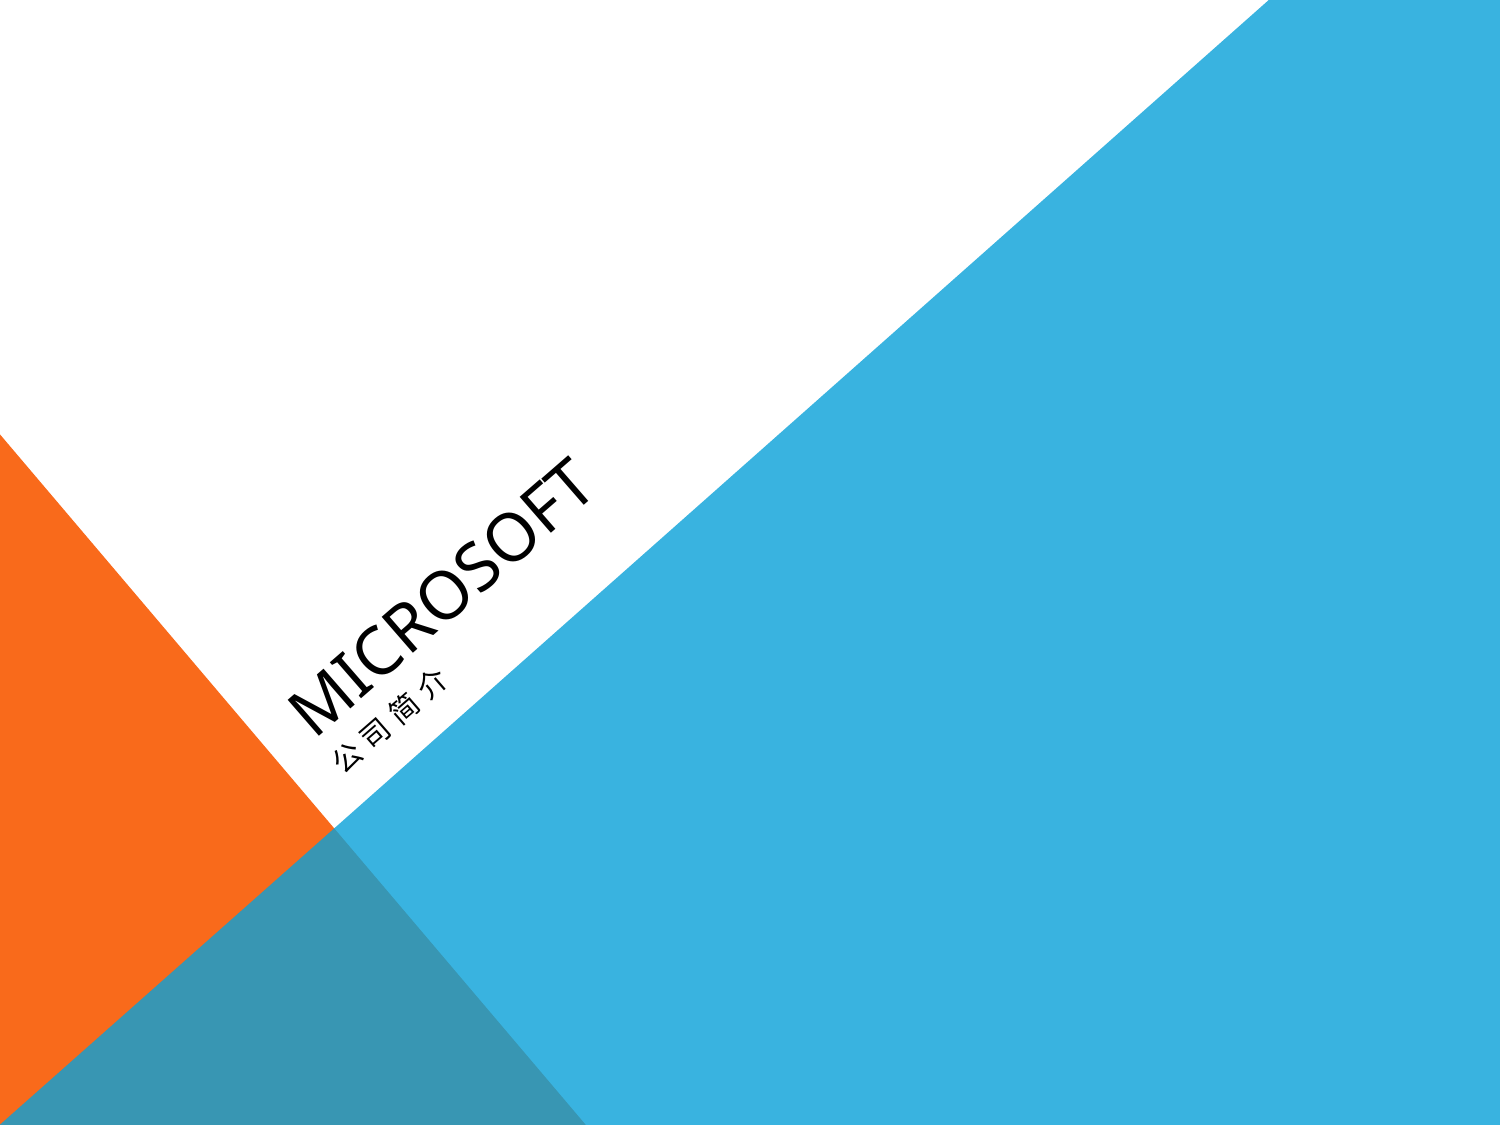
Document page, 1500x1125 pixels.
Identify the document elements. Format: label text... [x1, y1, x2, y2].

subtitle 公司简介 [312, 61, 1154, 804]
title Microsoft [182, 4, 1012, 761]
